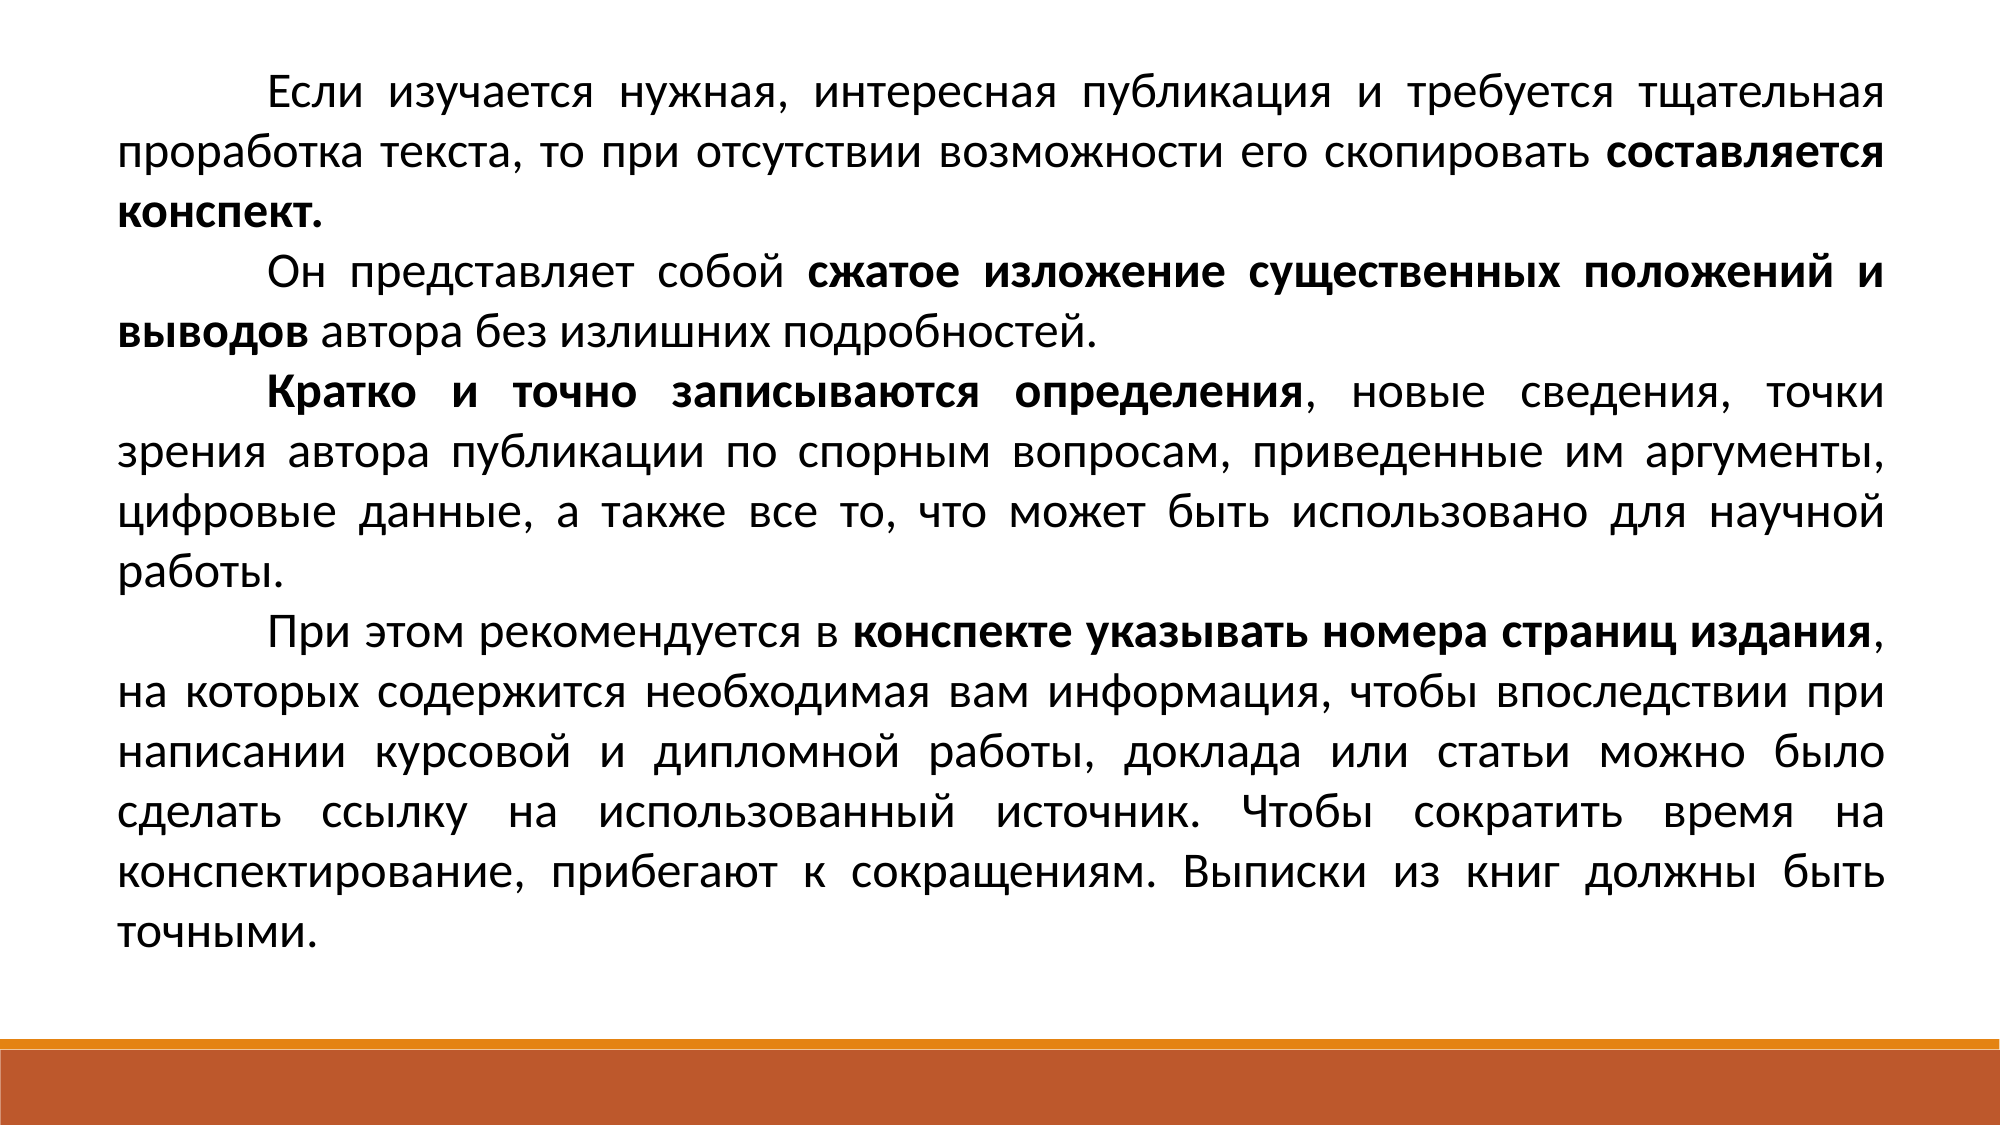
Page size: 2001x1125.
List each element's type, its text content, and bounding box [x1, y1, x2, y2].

text_box Если изучается нужная, интересная публикация и требуется тщательная проработка текста, то при отсутствии возможности его скопировать составляется конспект. Он представляет собой сжатое изложение существенных положений и выводов автора без излишних подробностей. Кратко и точно записываются определения, новые сведения, точки зрения автора публикации по спорным вопросам, приведенные им аргументы, цифровые данные, а также все то, что может быть использовано для научной работы. При этом рекомендуется в конспекте указывать номера страниц издания, на которых содержится необходимая вам информация, чтобы впоследствии при написании курсовой и дипломной работы, доклада или статьи можно было сделать ссылку на использованный источник. Чтобы сократить время на конспектирование, прибегают к сокращениям. Выписки из книг должны быть точными. [102, 50, 1900, 966]
